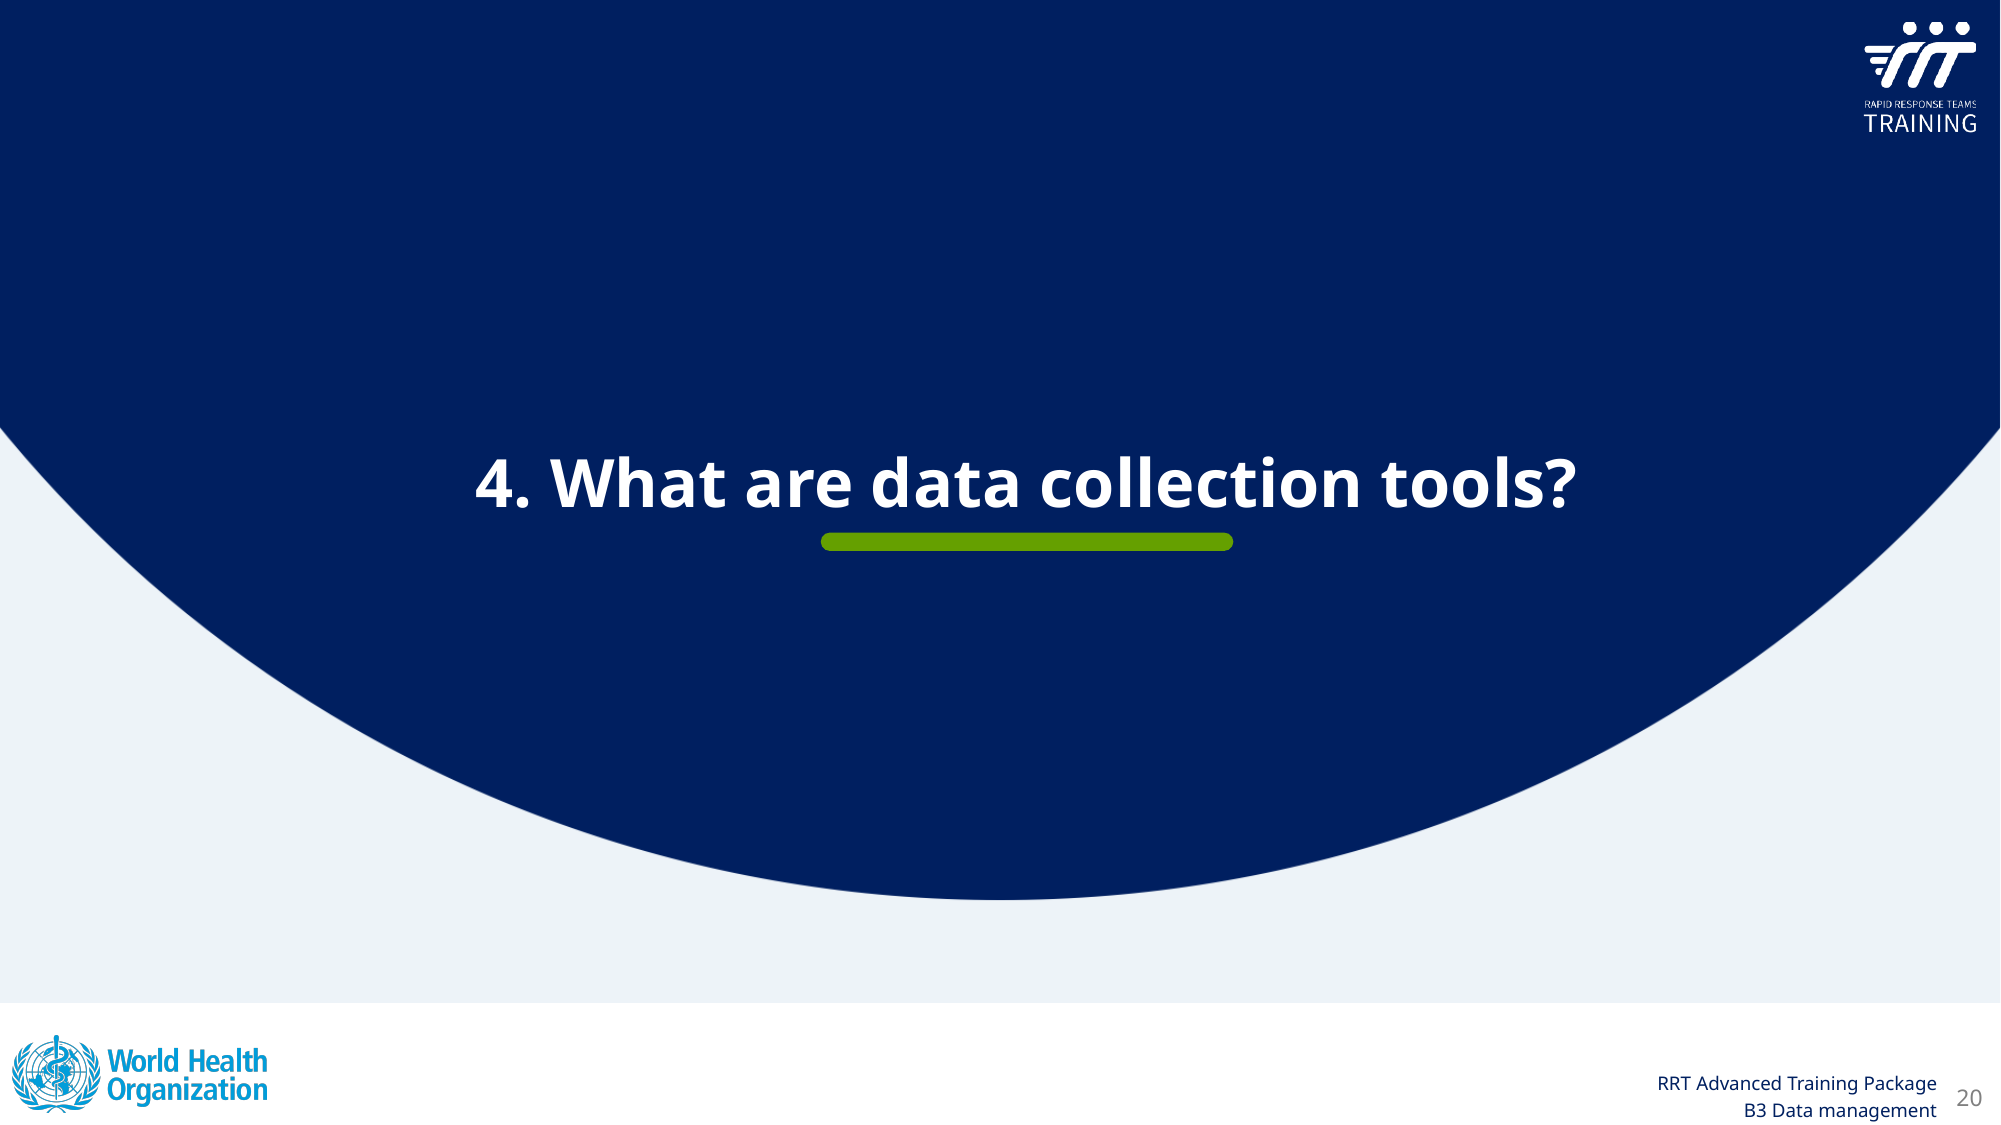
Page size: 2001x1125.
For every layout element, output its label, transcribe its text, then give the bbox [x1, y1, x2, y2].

picture [0, 0, 2001, 1003]
picture [12, 1083, 48, 1113]
picture [58, 1050, 64, 1058]
picture [12, 1035, 267, 1113]
list 4. What are data collection tools? [95, 322, 1959, 631]
